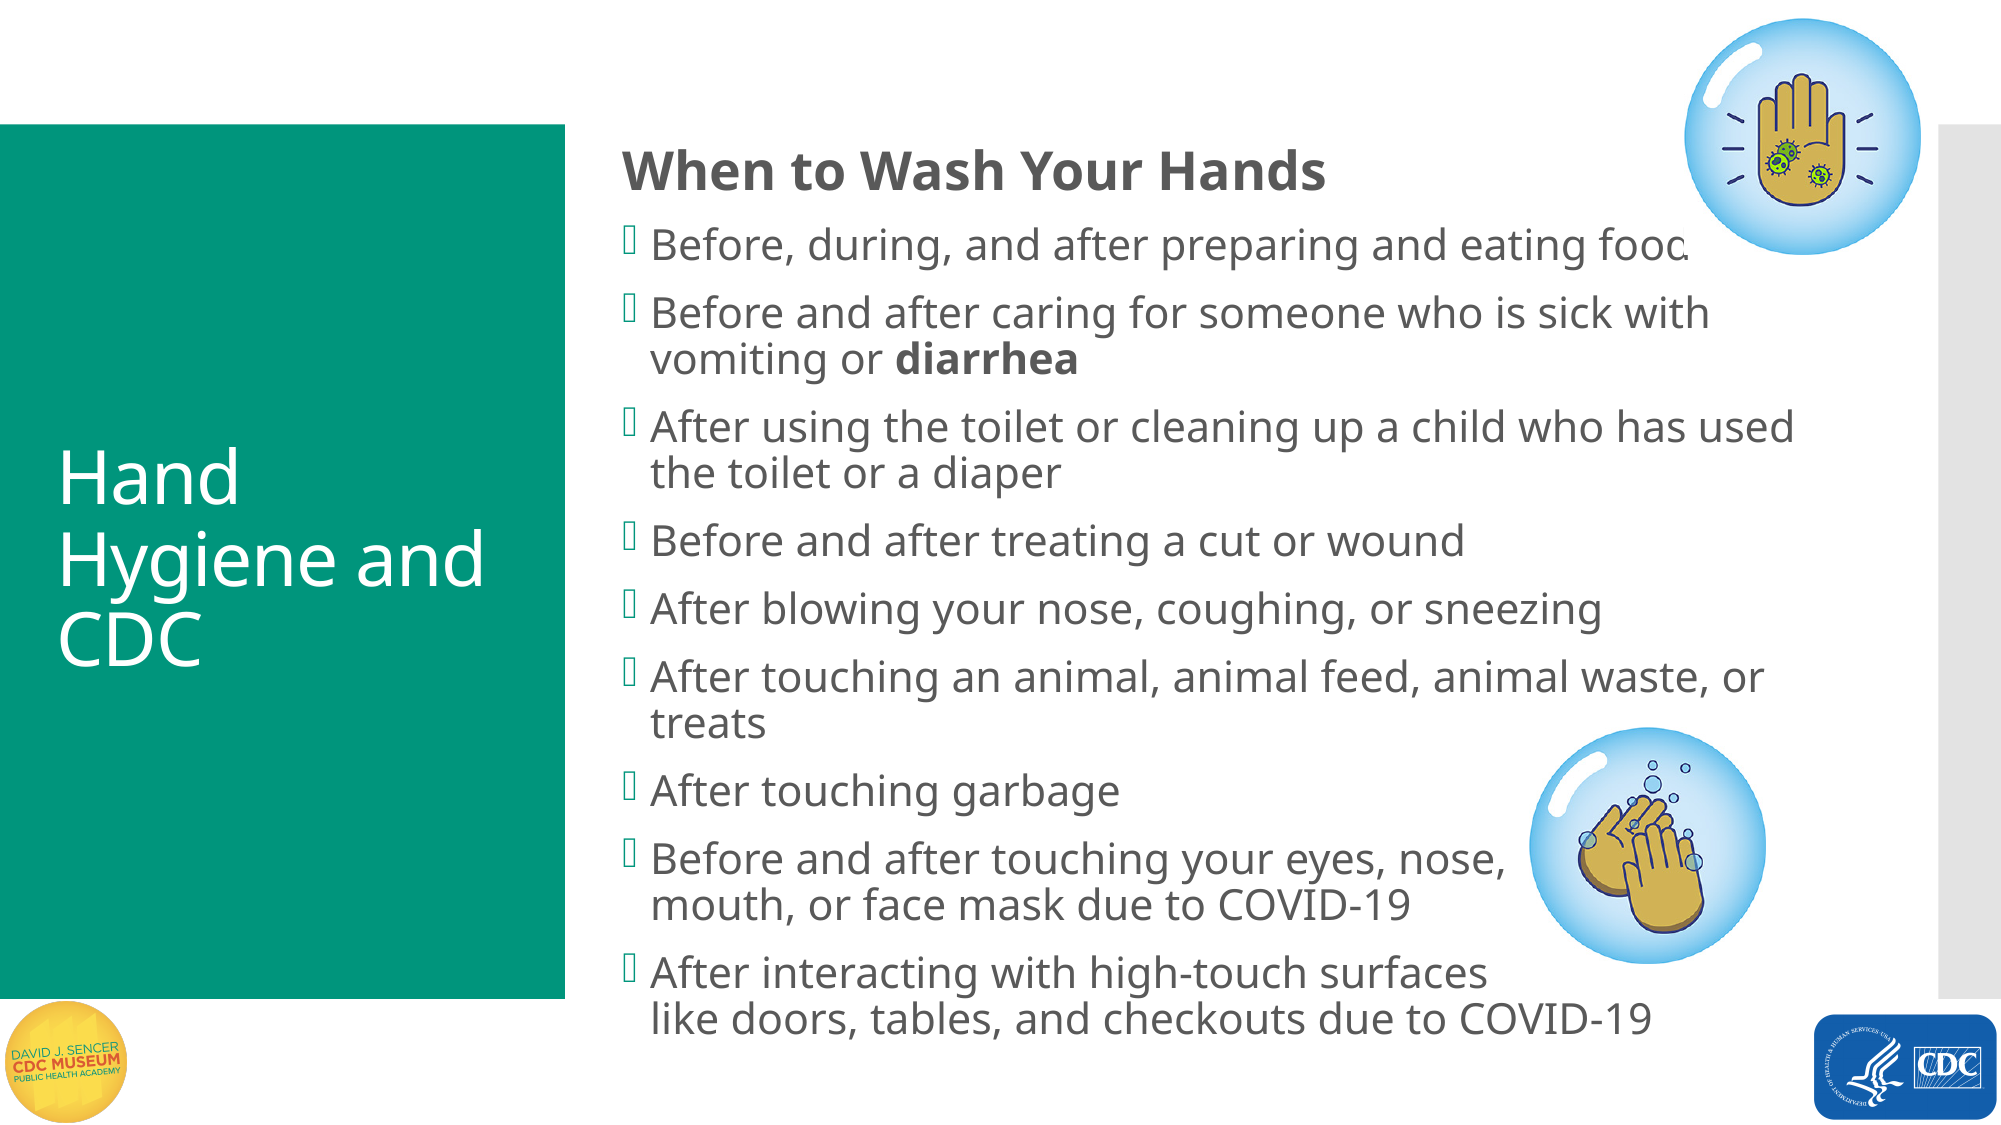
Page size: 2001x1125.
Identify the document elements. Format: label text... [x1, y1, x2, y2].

picture [1684, 18, 1921, 255]
picture [1801, 1006, 2000, 1125]
picture [1529, 727, 1766, 964]
picture [4, 1001, 127, 1123]
title Hand Hygiene and CDC [41, 184, 525, 940]
list When to Wash Your Hands Before, during, and after preparing and eating food Before and after caring for someone who is sick with vomiting or diarrhea After using the toilet or cleaning up a child who has used the toilet or a diaper Before and after treating a cut or wound After blowing your nose, coughing, or sneezing After touching an animal, animal feed, animal waste, or treats After touching garbage Before and after touching your eyes, nose, mouth, or face mask due to COVID-19 After interacting with high-touch surfaces like doors, tables, and checkouts due to COVID-19 [607, 136, 1847, 1053]
